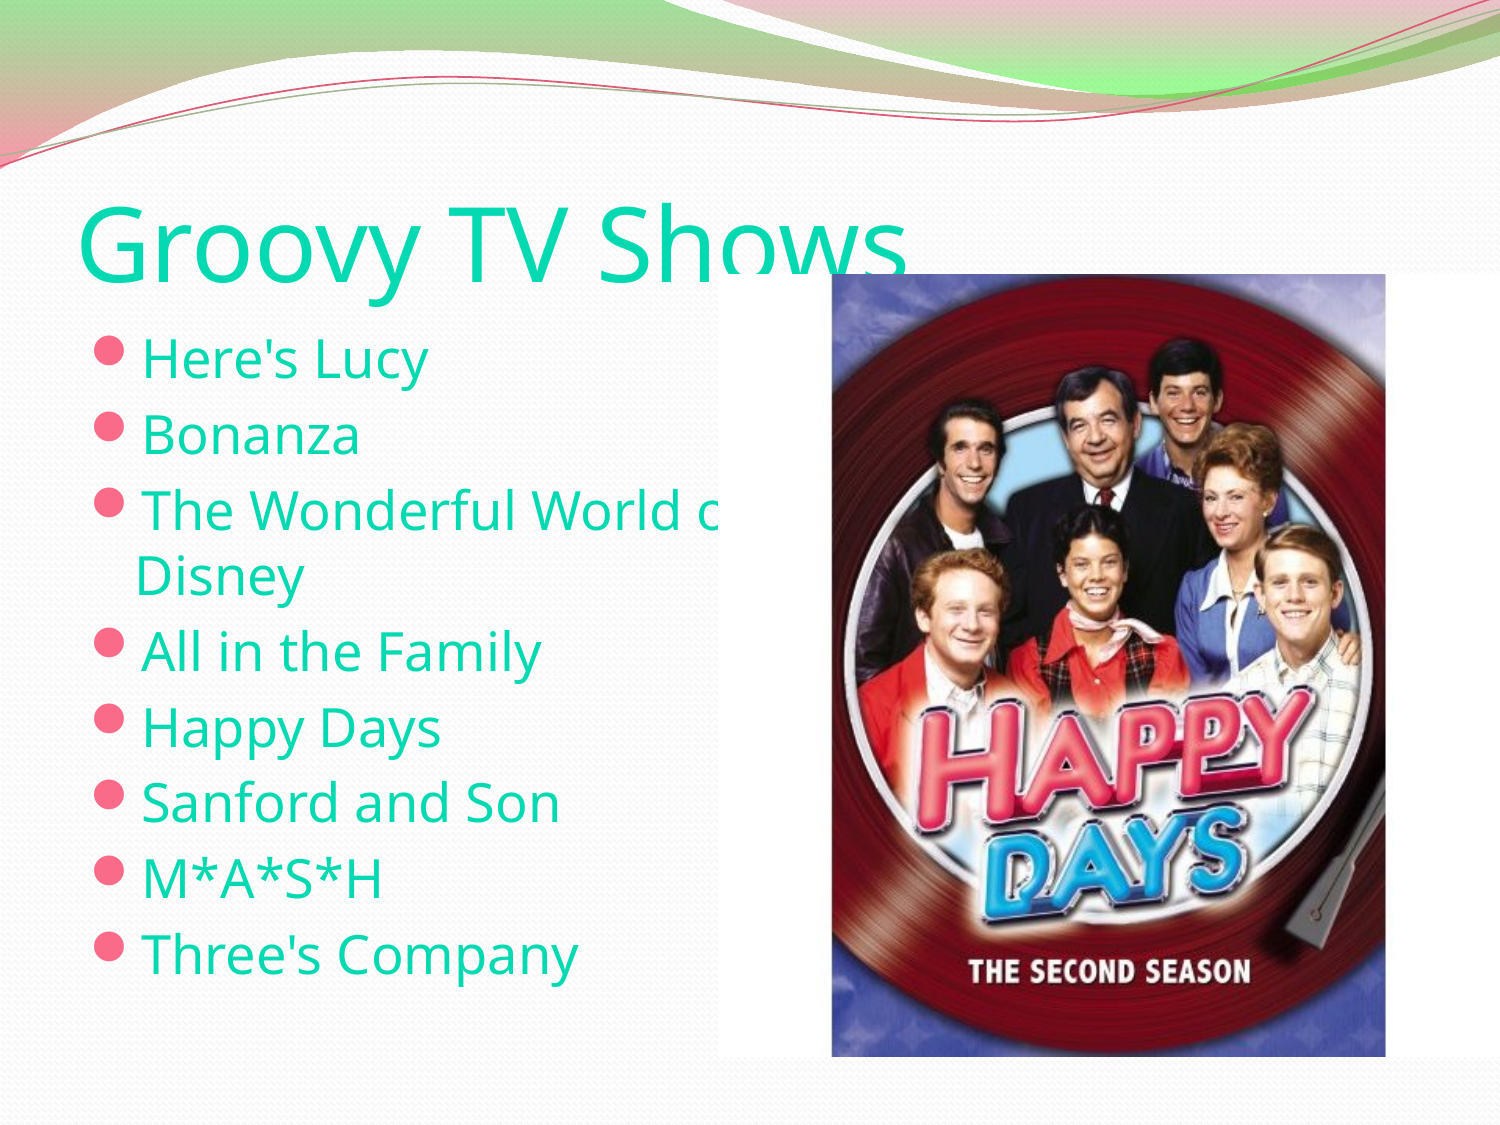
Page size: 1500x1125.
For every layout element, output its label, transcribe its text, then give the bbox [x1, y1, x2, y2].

picture [718, 274, 1500, 1057]
title Groovy TV Shows [75, 115, 1425, 303]
list Here's Lucy Bonanza The Wonderful World of Disney All in the Family Happy Days Sanford and Son M*A*S*H Three's Company [75, 317, 711, 1038]
